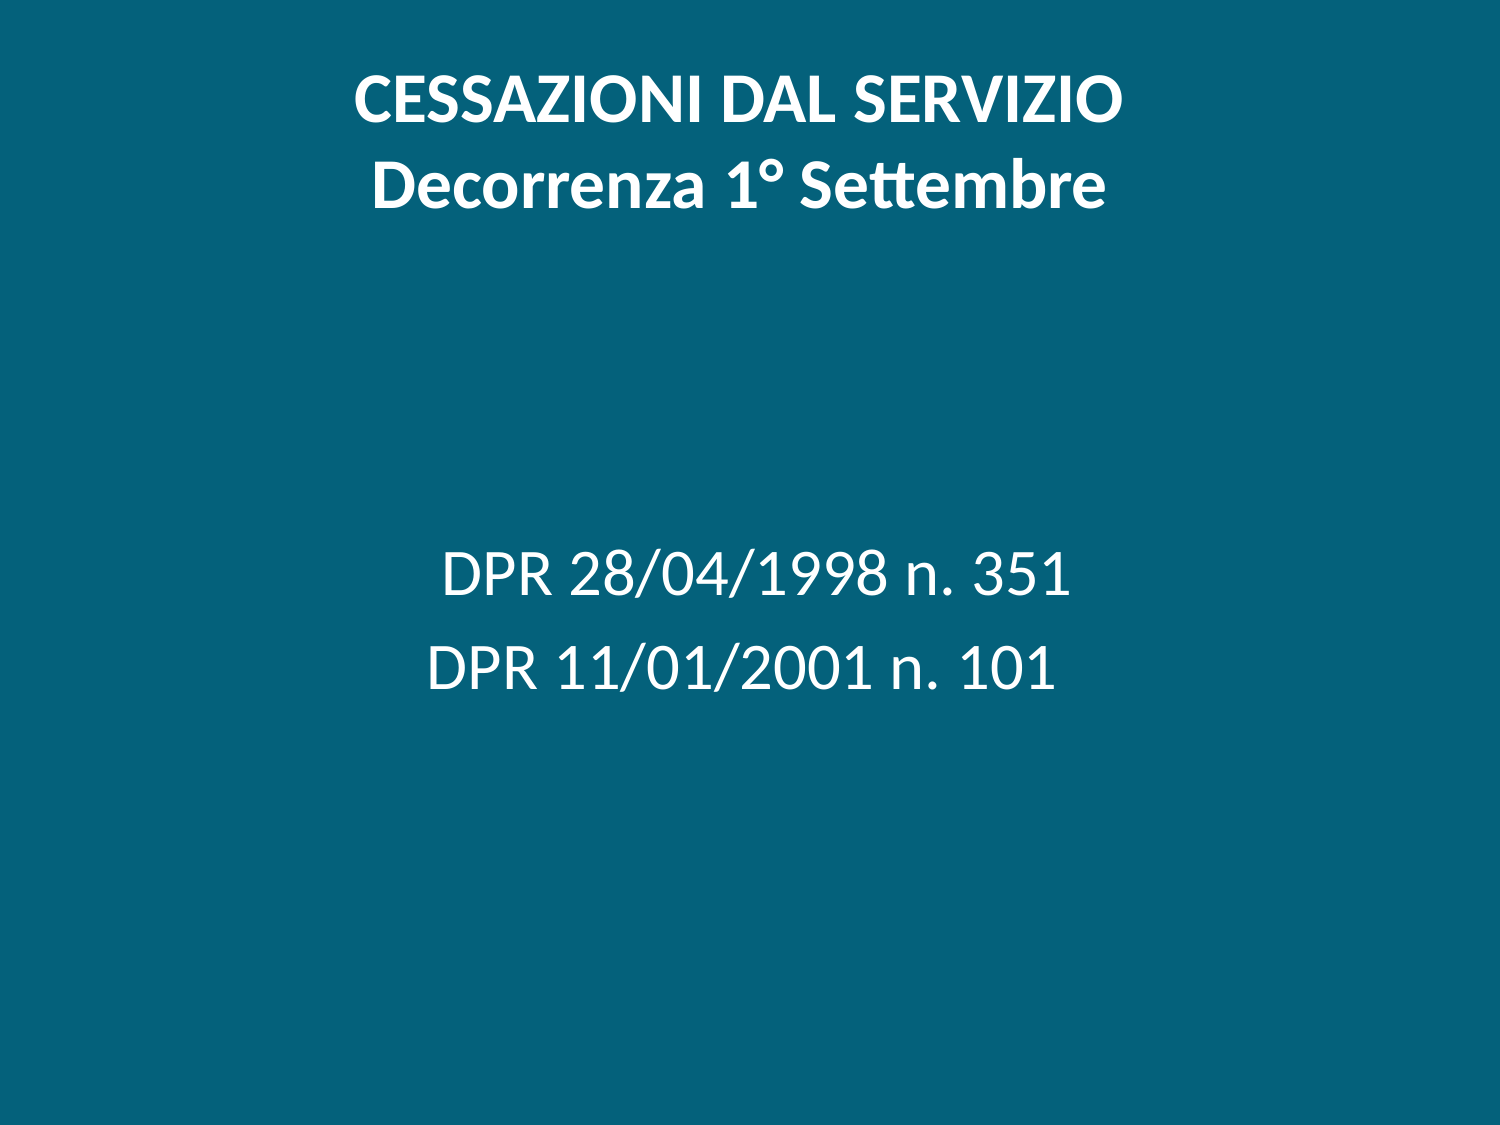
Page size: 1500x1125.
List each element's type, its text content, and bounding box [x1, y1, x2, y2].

list DPR 28/04/1998 n. 351 DPR 11/01/2001 n. 101 [75, 361, 1425, 1005]
title CESSAZIONI DAL SERVIZIO Decorrenza 1° Settembre [64, 42, 1415, 231]
